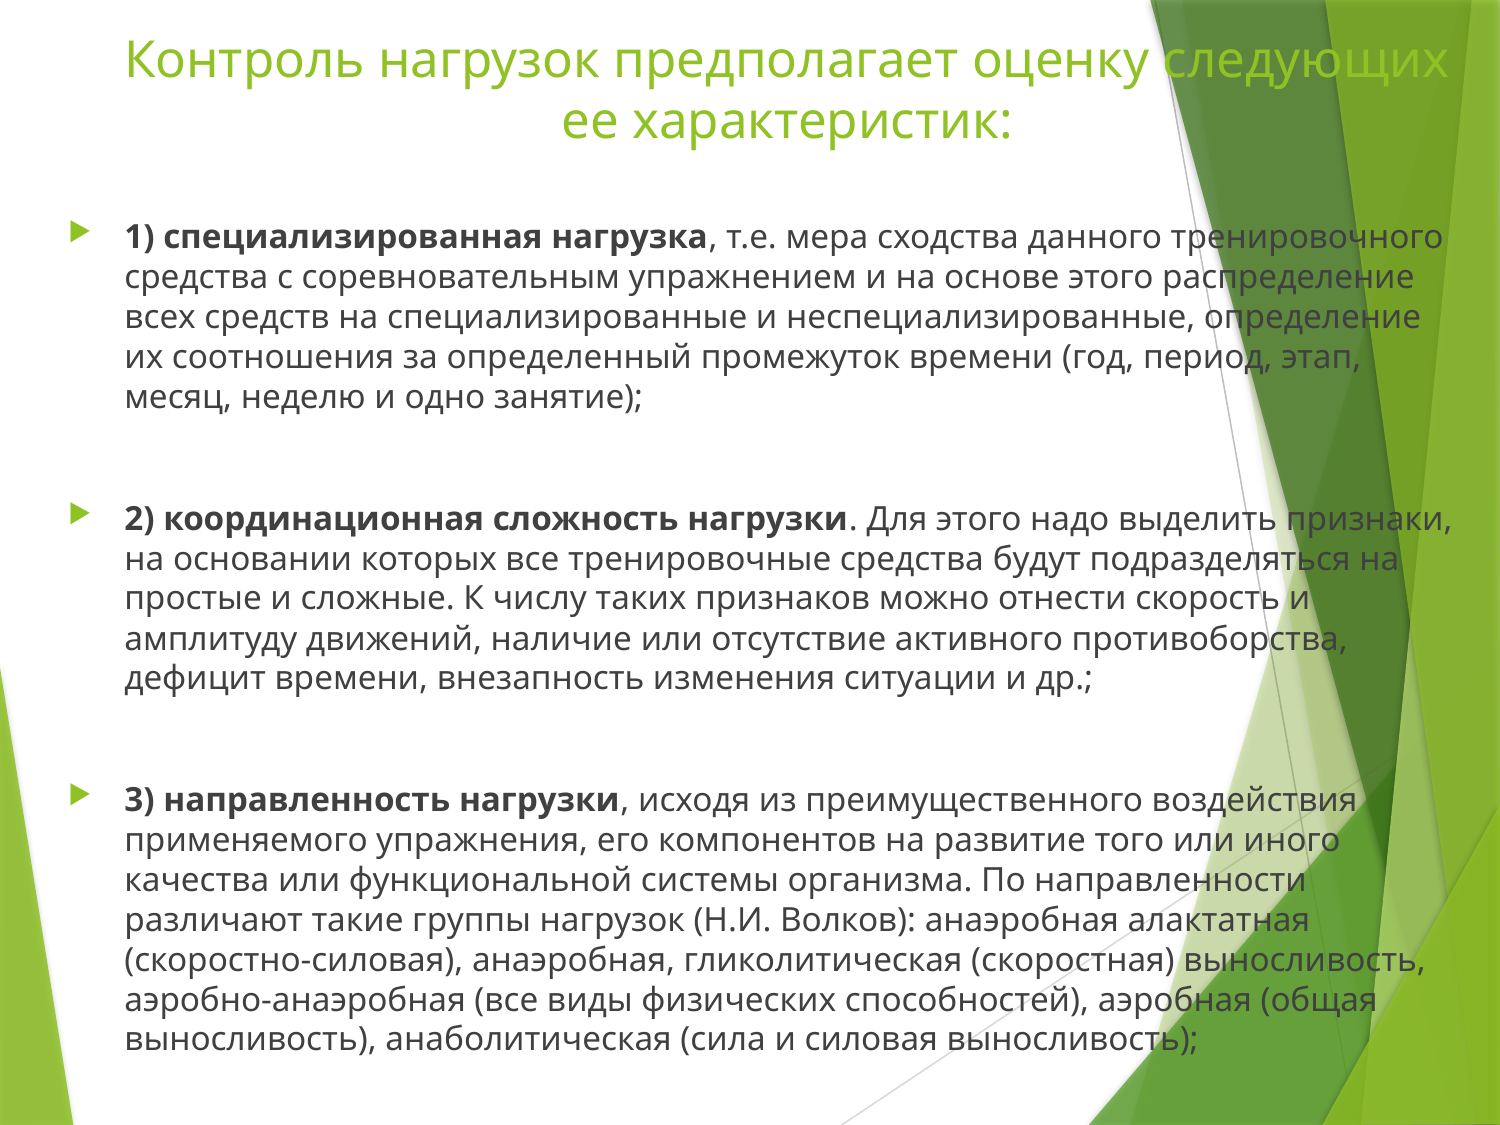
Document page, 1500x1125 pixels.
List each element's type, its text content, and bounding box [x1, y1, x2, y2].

title Контроль нагрузок предполагает оценку следующих ее характеристик: [75, 19, 1500, 157]
list 1) специализированная нагрузка, т.е. мера сходства данного тренировочного средства с соревновательным упражнением и на основе этого распределение всех средств на специализированные и неспециализированные, определение их соотношения за определенный промежуток времени (год, период, этап, месяц, неделю и одно занятие); 2) координационная сложность нагрузки. Для этого надо выделить признаки, на основании которых все тренировочные средства будут подразделяться на простые и сложные. К числу таких признаков можно отнести скорость и амплитуду движений, наличие или отсутствие активного противоборства, дефицит времени, внезапность изменения ситуации и др.; 3) направленность нагрузки, исходя из преимущественного воздействия применяемого упражнения, его компонентов на развитие того или иного качества или функциональной системы организма. По направленности различают такие группы нагрузок (Н.И. Волков): анаэробная алактатная (скоростно-силовая), анаэробная, гликолитическая (скоростная) выносливость, аэробно-анаэробная (все виды физических способностей), аэробная (общая выносливость), анаболитическая (сила и силовая выносливость); 4) величина нагрузки, а именно: определение абсолютных или относительных показателей объема и интенсивности внешней (физической), либо внутренней (физиологической) стороны нагрузки. [53, 208, 1479, 951]
